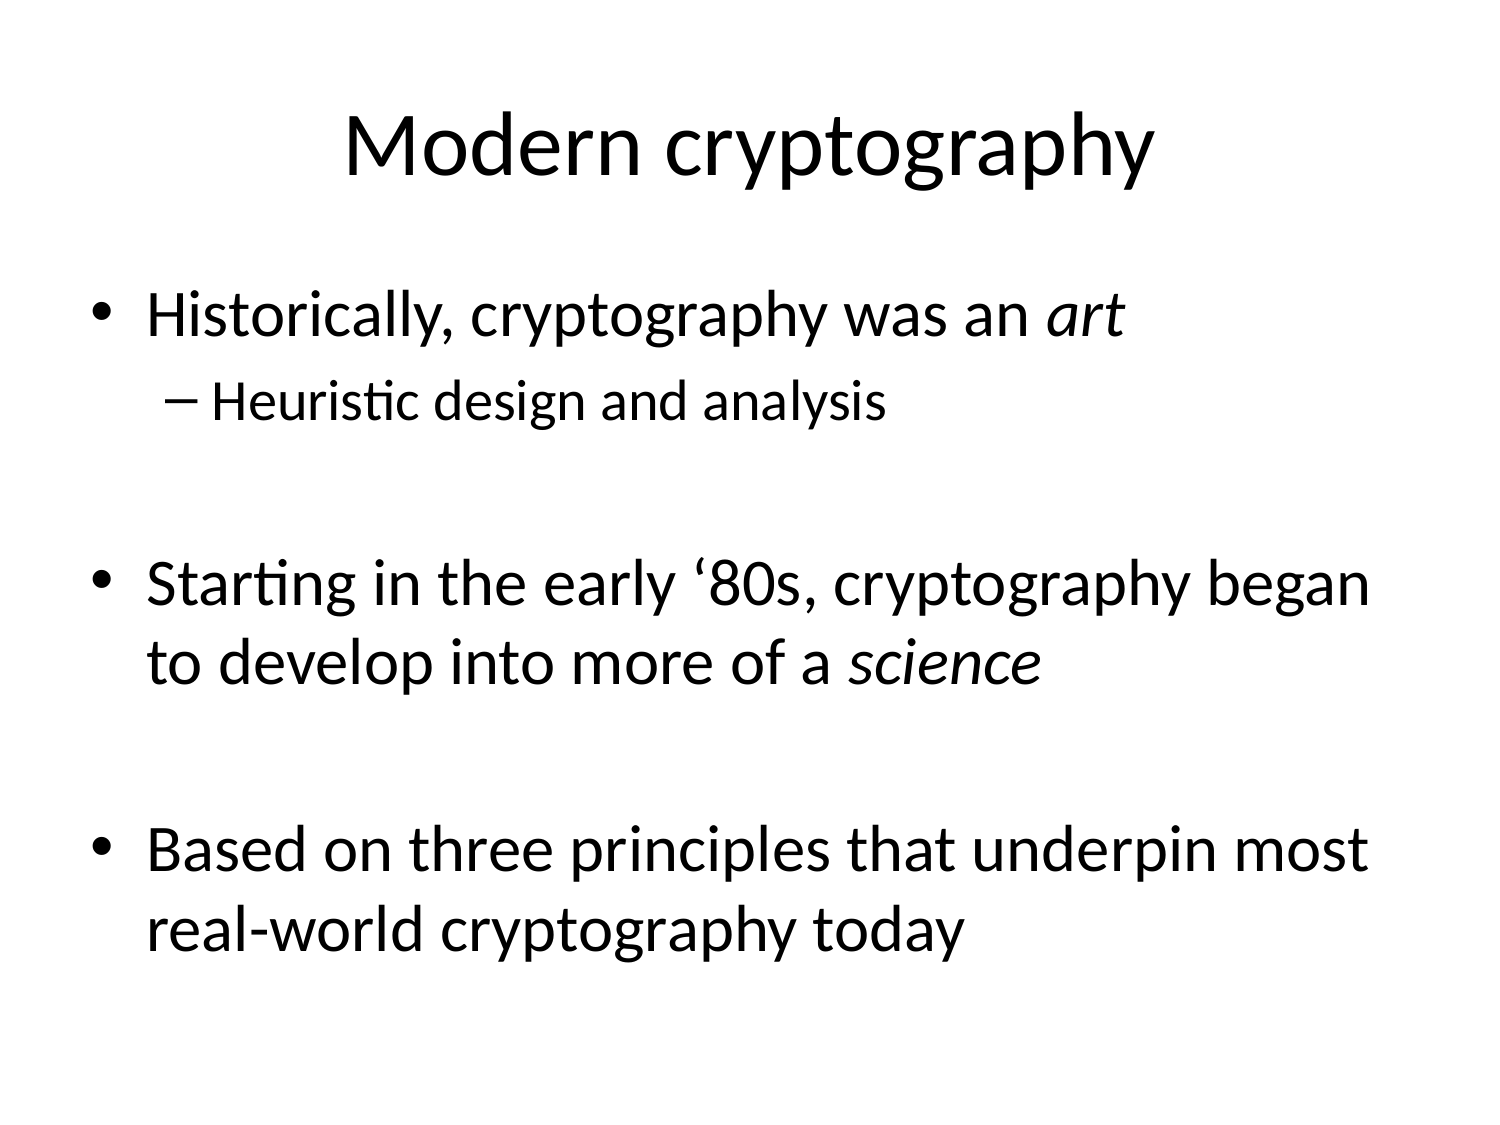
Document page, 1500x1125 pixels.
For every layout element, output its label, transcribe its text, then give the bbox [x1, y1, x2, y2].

title Modern cryptography [75, 45, 1425, 233]
list Historically, cryptography was an art Heuristic design and analysis Starting in the early ‘80s, cryptography began to develop into more of a science Based on three principles that underpin most real-world cryptography today [75, 262, 1425, 1005]
